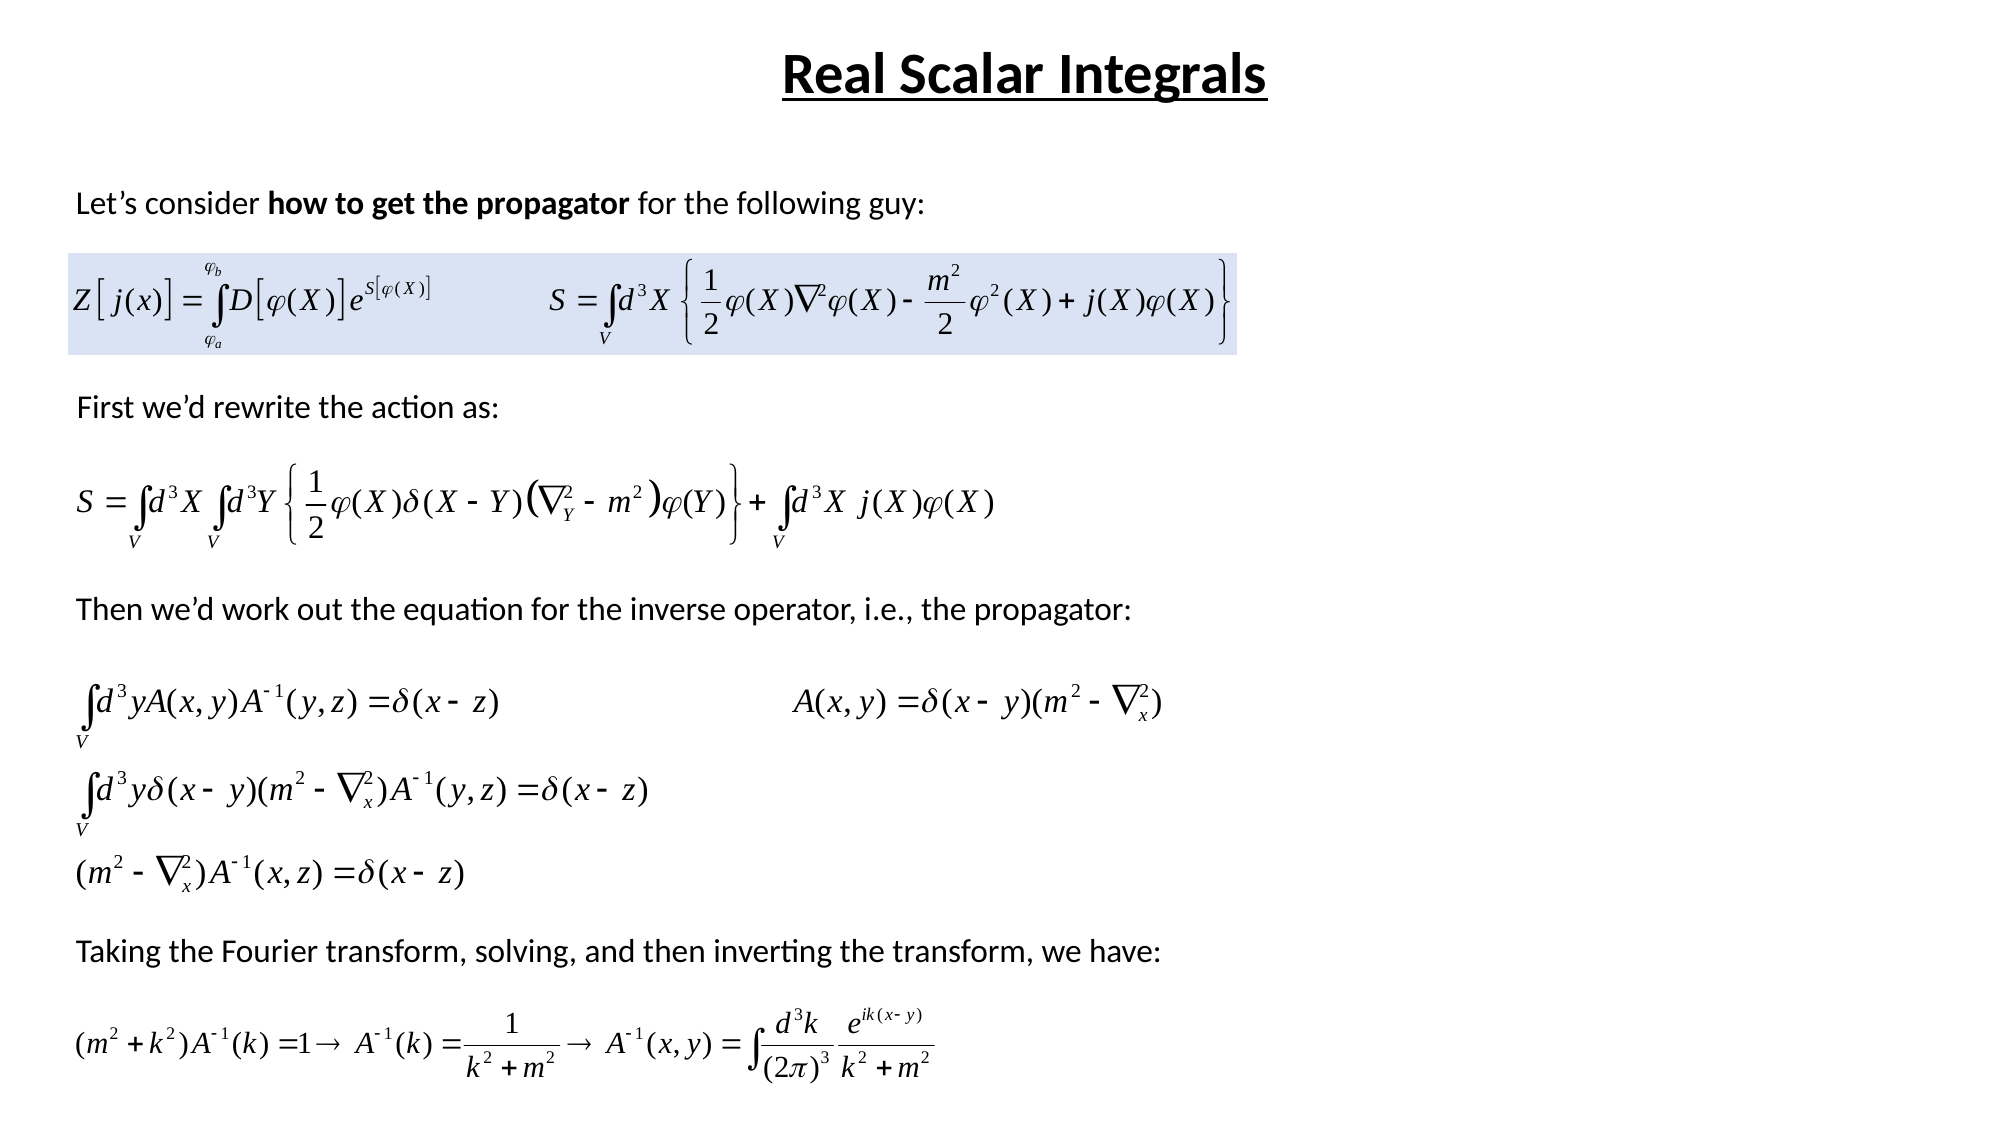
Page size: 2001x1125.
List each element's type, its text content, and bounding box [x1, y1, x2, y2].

title Real Scalar Integrals [630, 35, 1420, 115]
text_box Taking the Fourier transform, solving, and then inverting the transform, we have: [61, 921, 1199, 977]
text_box First we’d rewrite the action as: [62, 378, 630, 433]
text_box Let’s consider how to get the propagator for the following guy: [61, 173, 1036, 229]
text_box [71, 670, 1169, 899]
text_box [67, 252, 1237, 356]
text_box Then we’d work out the equation for the inverse operator, i.e., the propagator: [61, 579, 1199, 635]
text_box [71, 458, 1000, 557]
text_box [71, 999, 942, 1090]
